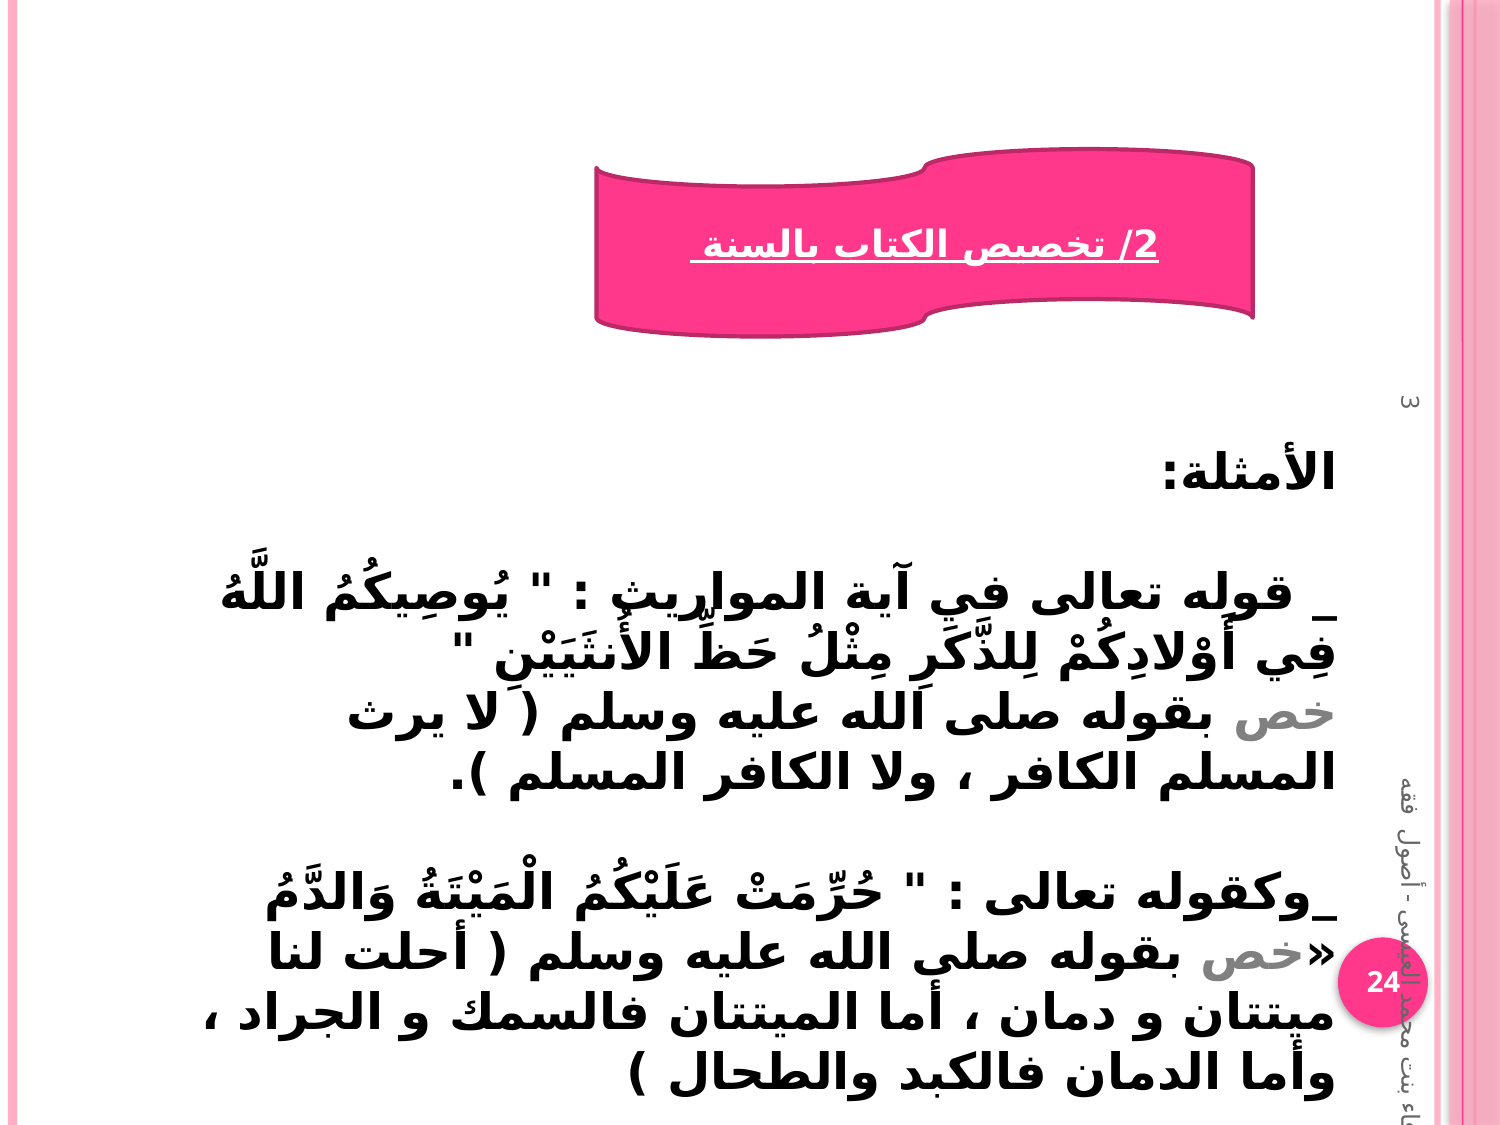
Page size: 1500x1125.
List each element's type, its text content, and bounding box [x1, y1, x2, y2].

text_box 2/ تخصيص الكتاب بالسنة [594, 146, 1255, 339]
text_box الأمثلة: _ قوله تعالى في آية المواريث : " يُوصِيكُمُ اللَّهُ فِي أَوْلادِكُمْ لِلذَّكَرِ مِثْلُ حَظِّ الأُنثَيَيْنِ " خص بقوله صلى الله عليه وسلم ( لا يرث المسلم الكافر ، ولا الكافر المسلم ). _وكقوله تعالى : " حُرِّمَتْ عَلَيْكُمُ الْمَيْتَةُ وَالدَّمُ «خص بقوله صلى الله عليه وسلم ( أحلت لنا ميتتان و دمان ، أما الميتتان فالسمك و الجراد ، وأما الدمان فالكبد والطحال ) [140, 432, 1353, 1108]
footer وفاء بنت محمد العيسى - أصول فقه 3 [1379, 380, 1440, 906]
slide_number 24 [1333, 940, 1434, 1027]
